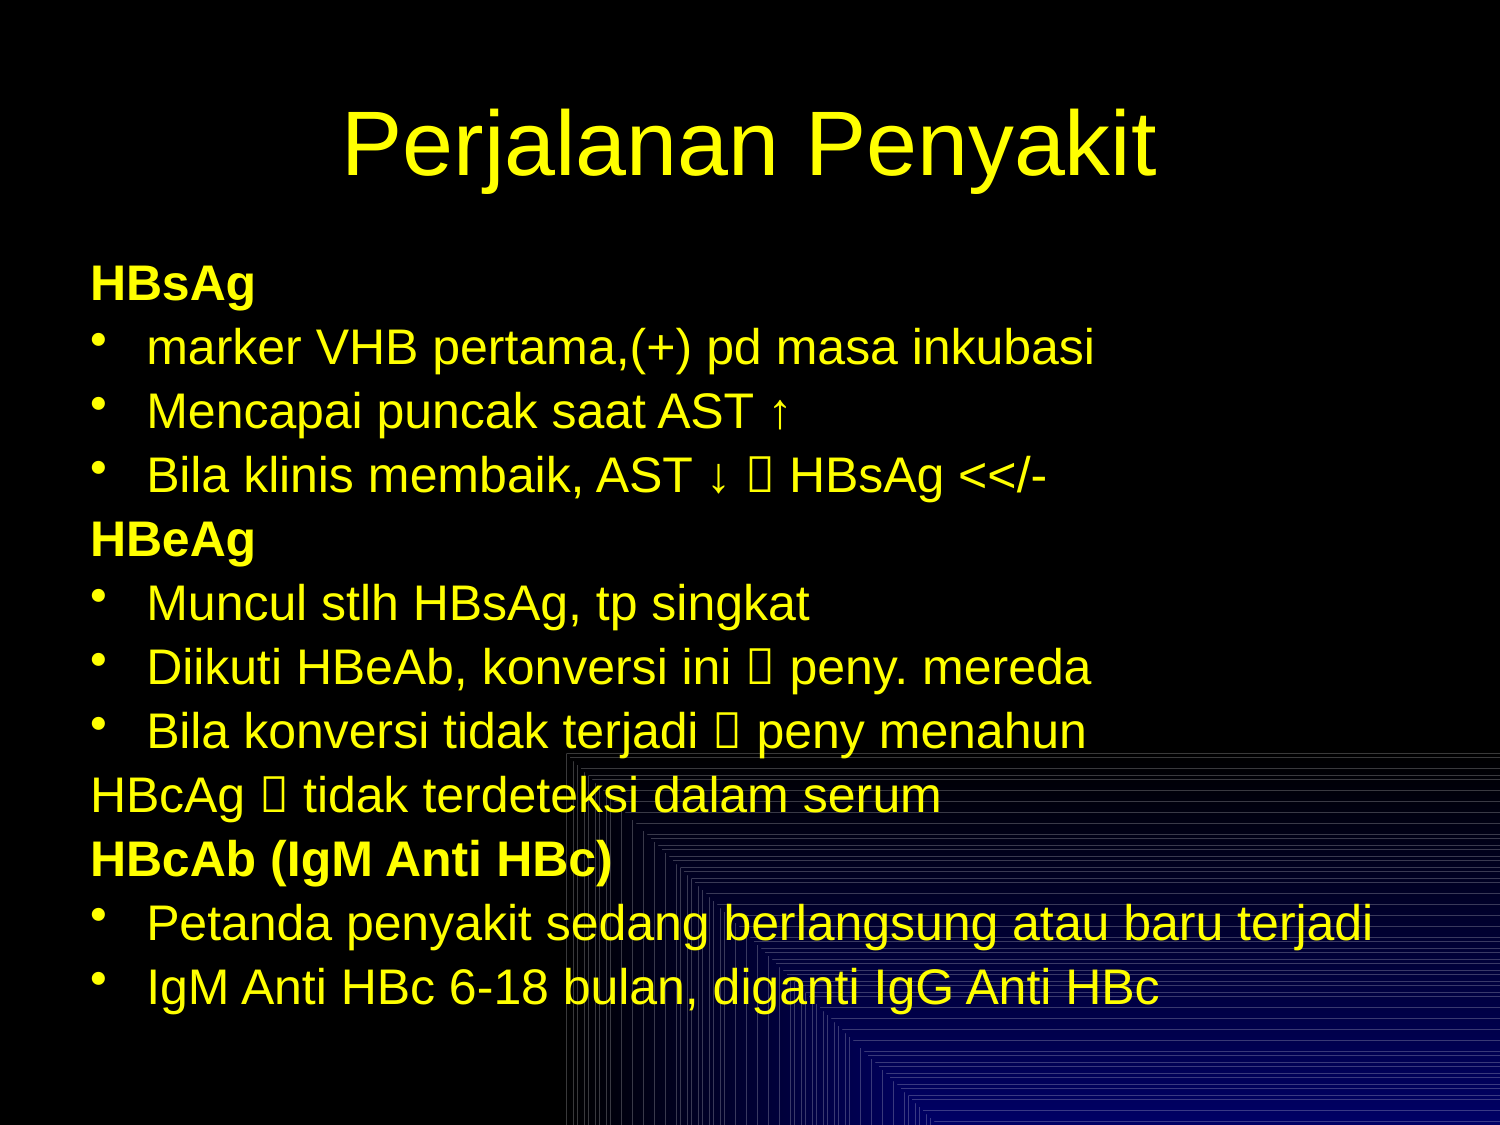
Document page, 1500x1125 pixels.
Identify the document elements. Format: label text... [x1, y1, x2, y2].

title Perjalanan Penyakit [74, 44, 1426, 233]
list HBsAg marker VHB pertama,(+) pd masa inkubasi Mencapai puncak saat AST ↑ Bila klinis membaik, AST ↓  HBsAg <</- HBeAg Muncul stlh HBsAg, tp singkat Diikuti HBeAb, konversi ini  peny. mereda Bila konversi tidak terjadi  peny menahun HBcAg  tidak terdeteksi dalam serum HBcAb (IgM Anti HBc) Petanda penyakit sedang berlangsung atau baru terjadi IgM Anti HBc 6-18 bulan, diganti IgG Anti HBc [74, 249, 1426, 1076]
